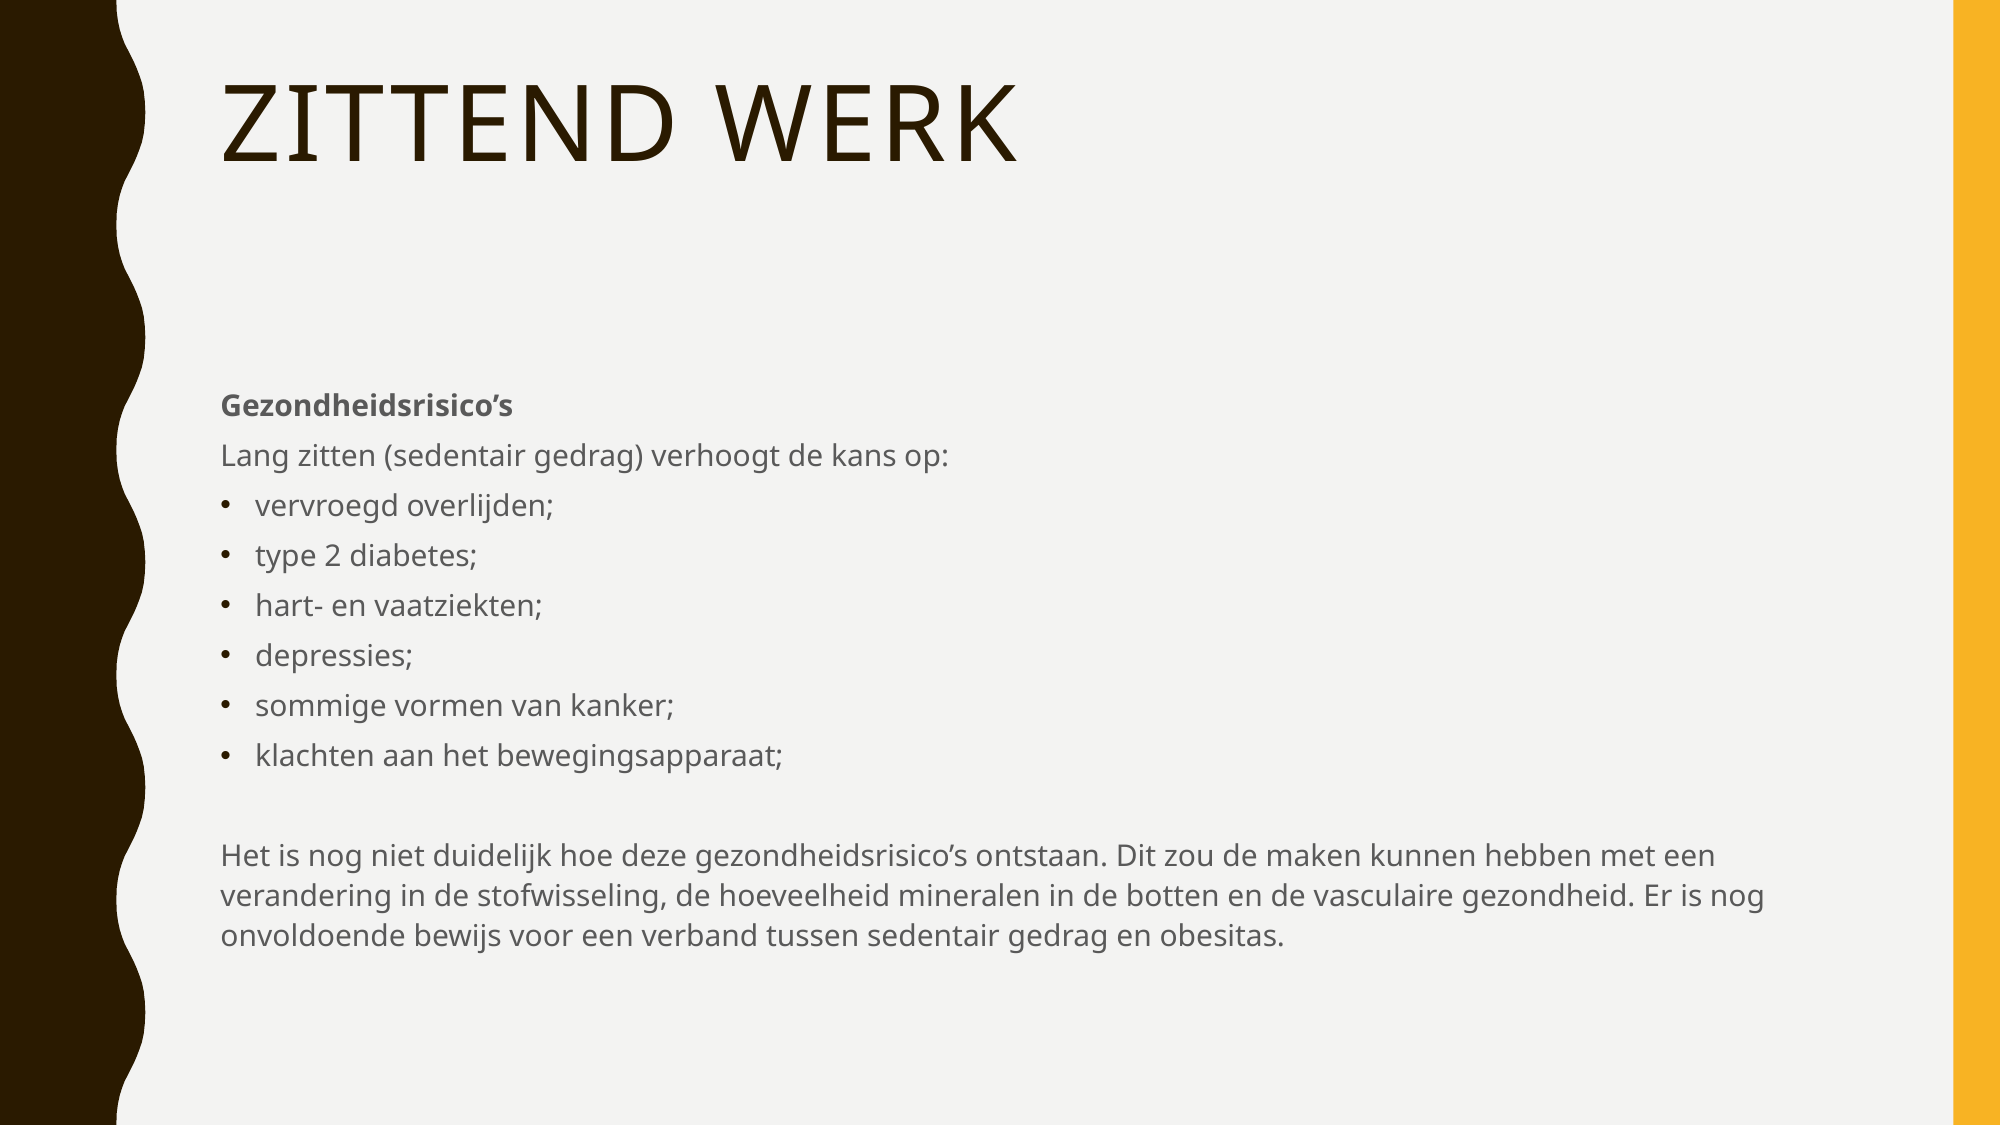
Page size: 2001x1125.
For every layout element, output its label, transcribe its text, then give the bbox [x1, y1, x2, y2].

title Zittend werk [205, 62, 1875, 308]
list Gezondheidsrisico’s Lang zitten (sedentair gedrag) verhoogt de kans op: vervroegd overlijden; type 2 diabetes; hart- en vaatziekten; depressies; sommige vormen van kanker; klachten aan het bewegingsapparaat; Het is nog niet duidelijk hoe deze gezondheidsrisico’s ontstaan. Dit zou de maken kunnen hebben met een verandering in de stofwisseling, de hoeveelheid mineralen in de botten en de vasculaire gezondheid. Er is nog onvoldoende bewijs voor een verband tussen sedentair gedrag en obesitas. [205, 375, 1875, 965]
